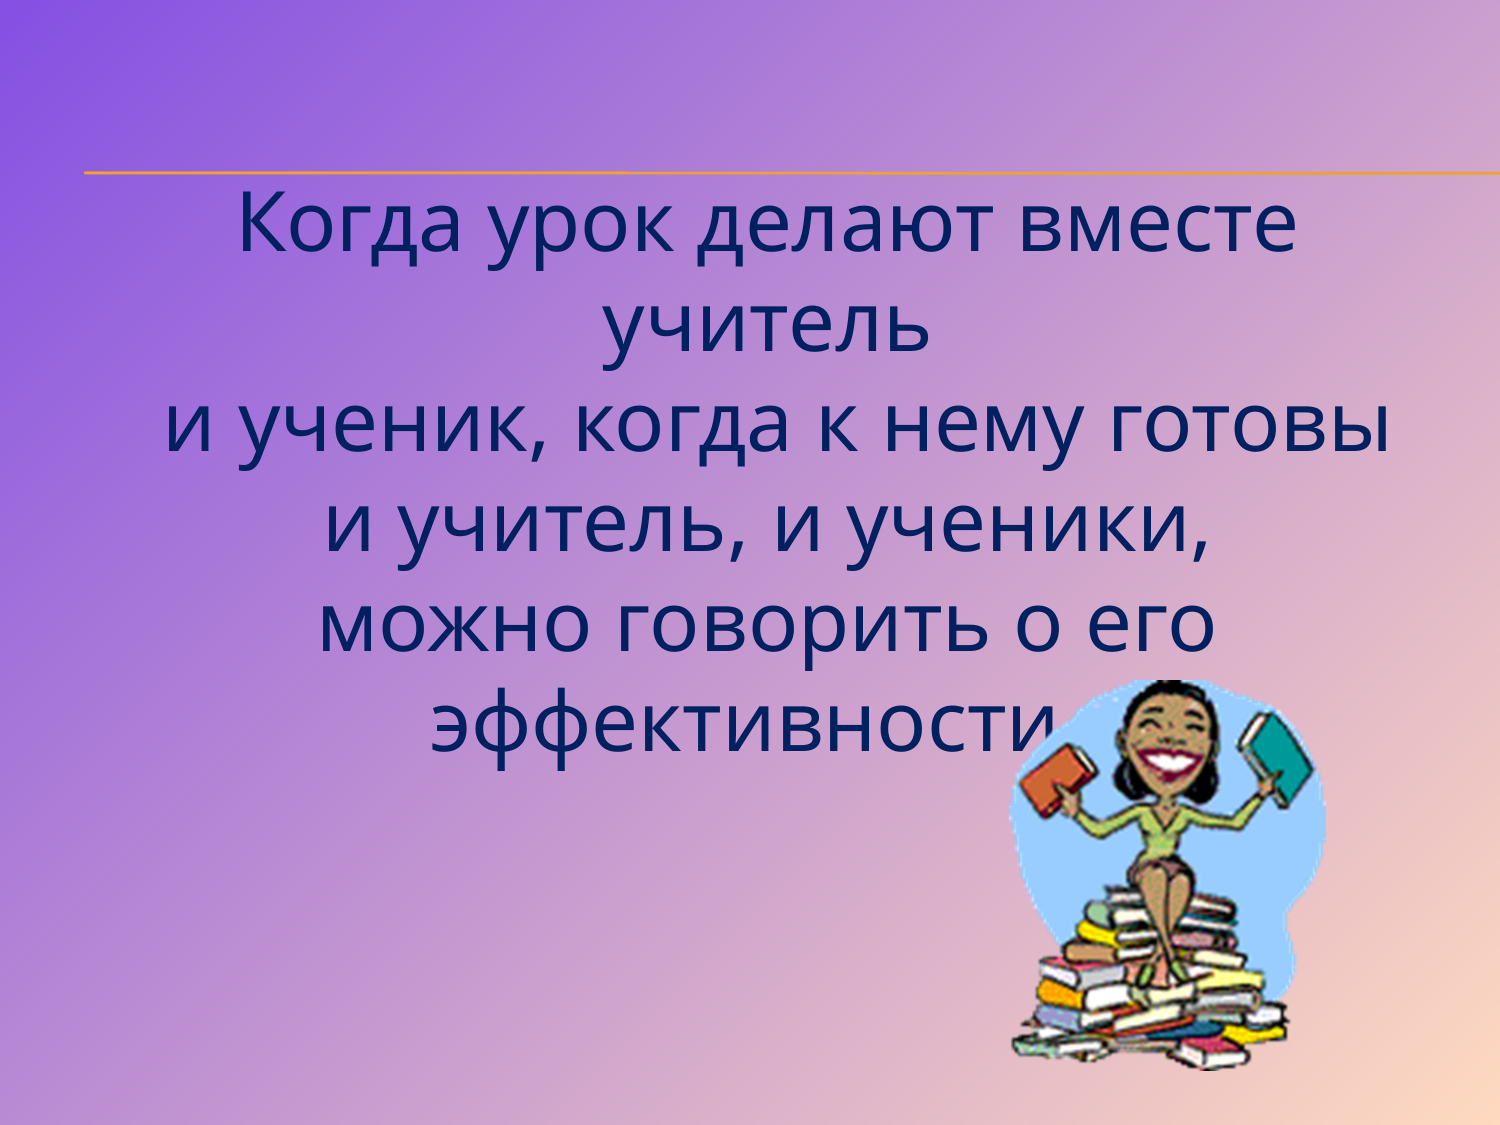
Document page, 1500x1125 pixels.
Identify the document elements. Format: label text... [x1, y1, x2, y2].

picture [1009, 680, 1327, 1072]
text_box Когда урок делают вместе учитель и ученик, когда к нему готовы и учитель, и ученики, можно говорить о его эффективности. [100, 160, 1436, 776]
